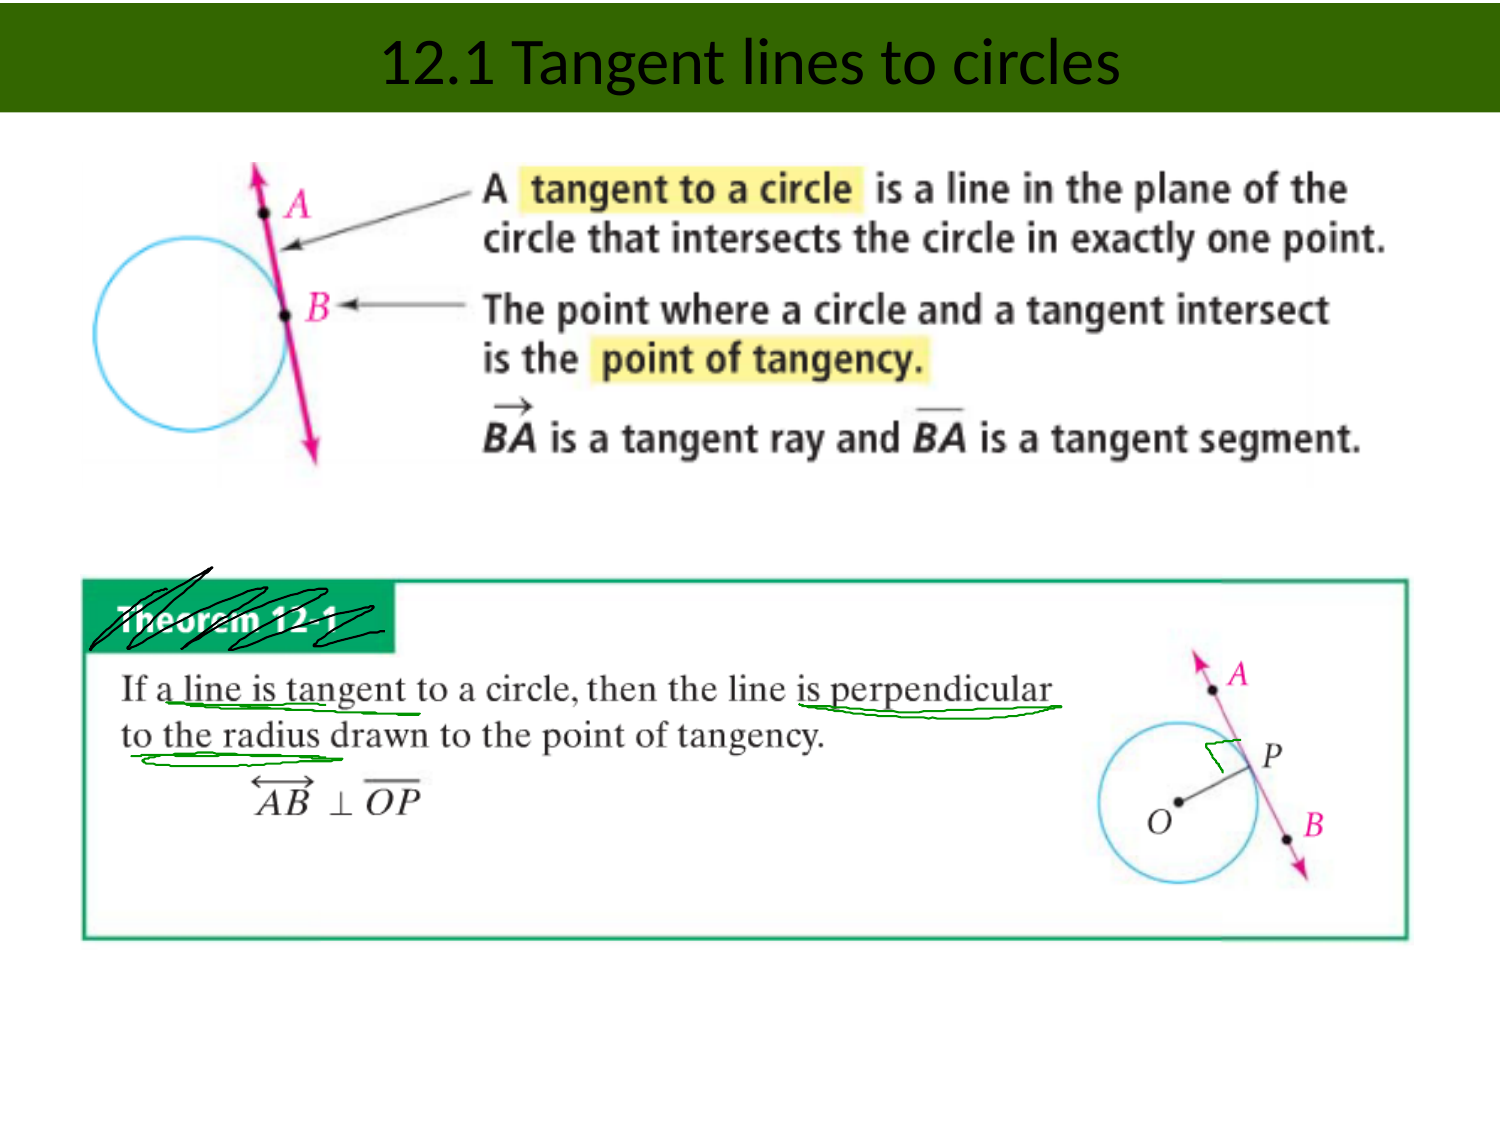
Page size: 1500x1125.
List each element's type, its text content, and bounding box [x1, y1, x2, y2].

title 12.1 Tangent lines to circles [0, 3, 1500, 113]
picture [80, 574, 1414, 951]
picture [81, 162, 1402, 488]
text_box [200, 566, 214, 573]
